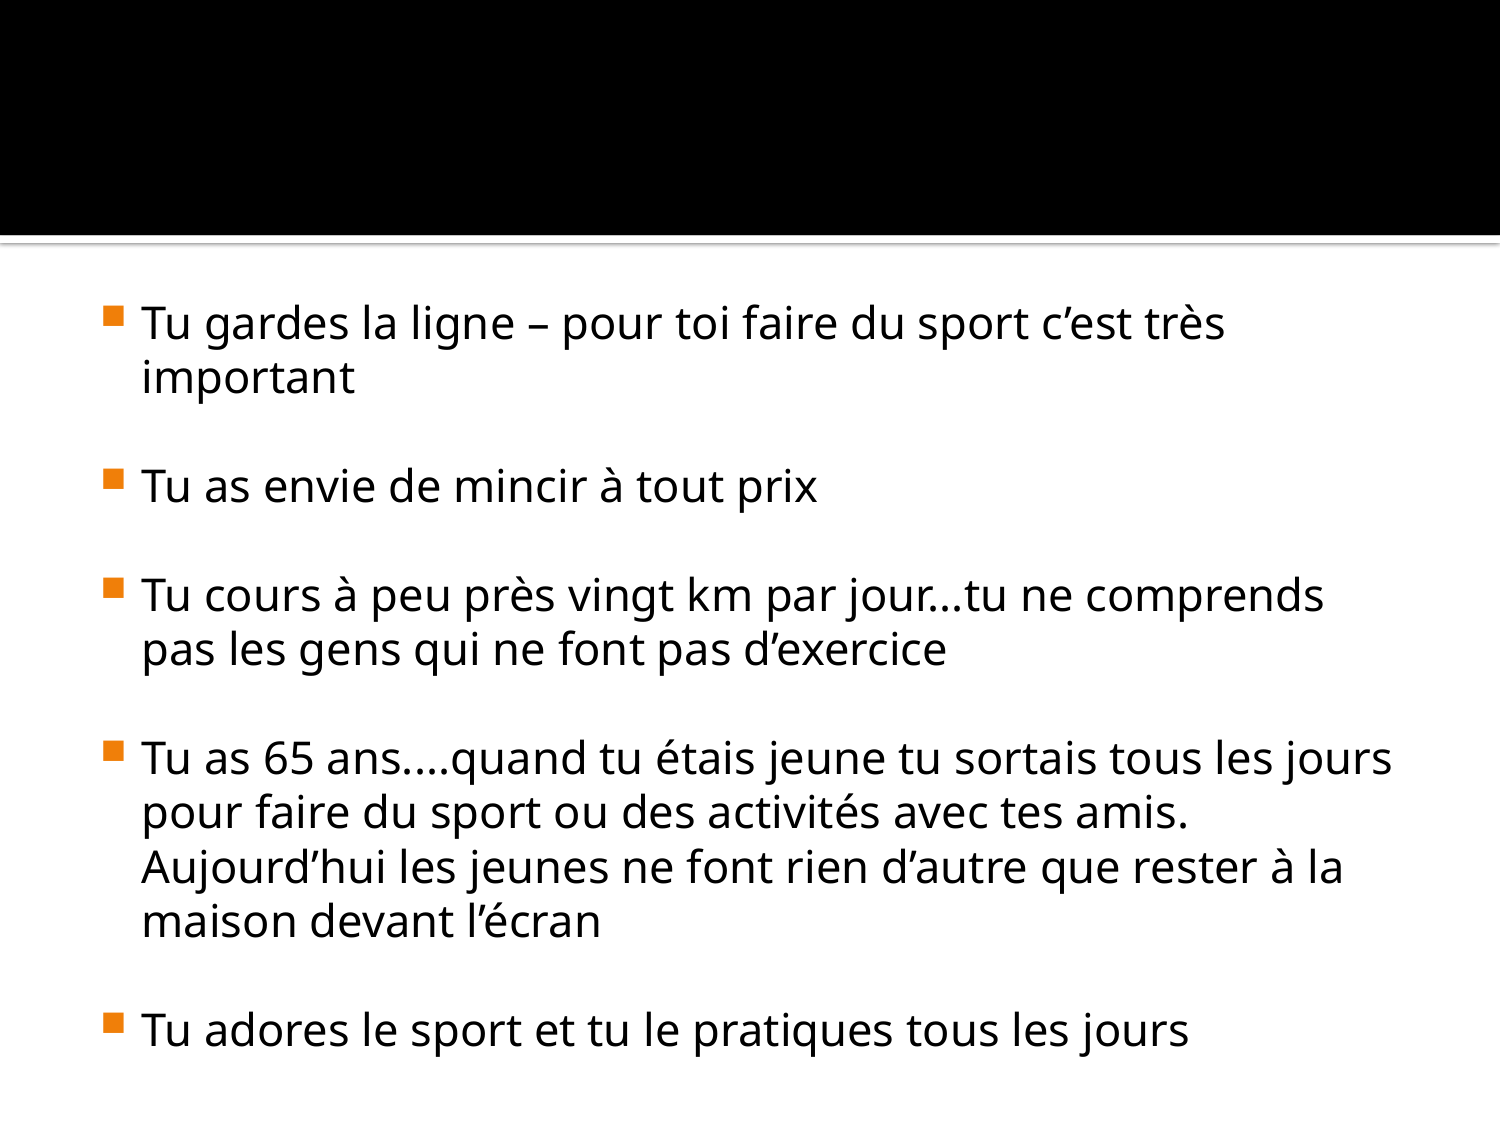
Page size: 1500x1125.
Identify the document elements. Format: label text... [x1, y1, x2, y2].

list Tu gardes la ligne – pour toi faire du sport c’est très important Tu as envie de mincir à tout prix Tu cours à peu près vingt km par jour...tu ne comprends pas les gens qui ne font pas d’exercice Tu as 65 ans....quand tu étais jeune tu sortais tous les jours pour faire du sport ou des activités avec tes amis. Aujourd’hui les jeunes ne font rien d’autre que rester à la maison devant l’écran Tu adores le sport et tu le pratiques tous les jours [74, 278, 1426, 1071]
